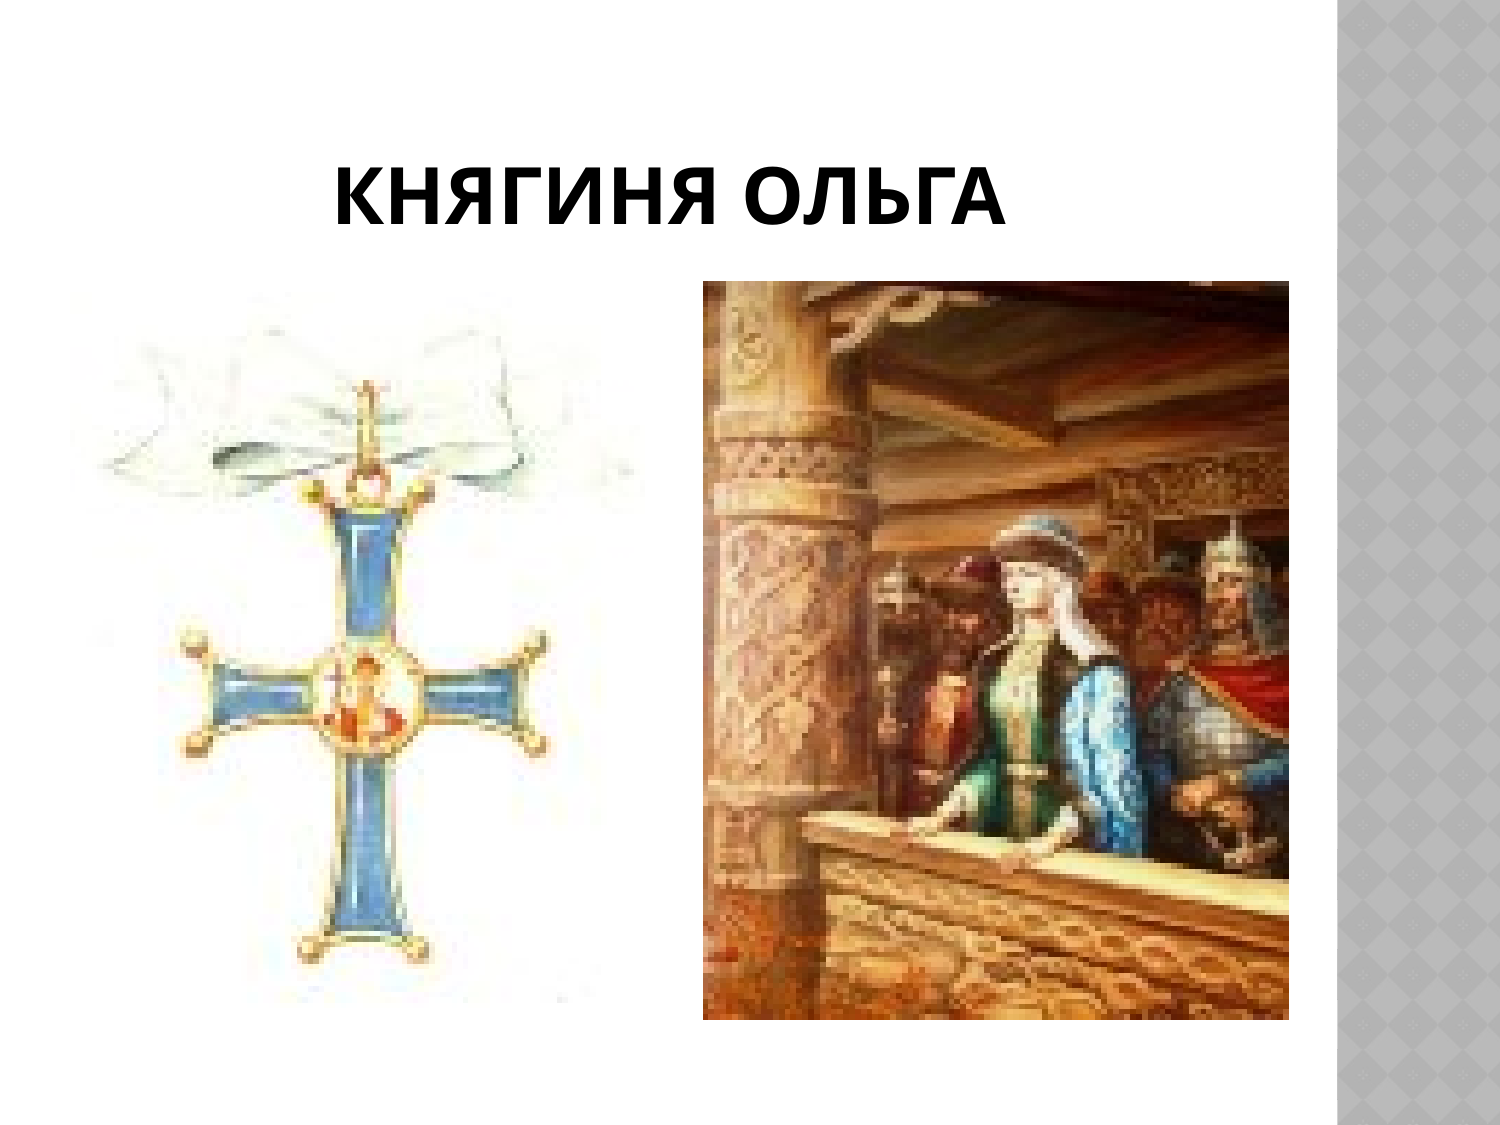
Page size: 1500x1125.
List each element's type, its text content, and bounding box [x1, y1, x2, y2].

title Княгиня Ольга [75, 52, 1263, 240]
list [69, 292, 669, 1020]
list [702, 280, 1290, 1020]
